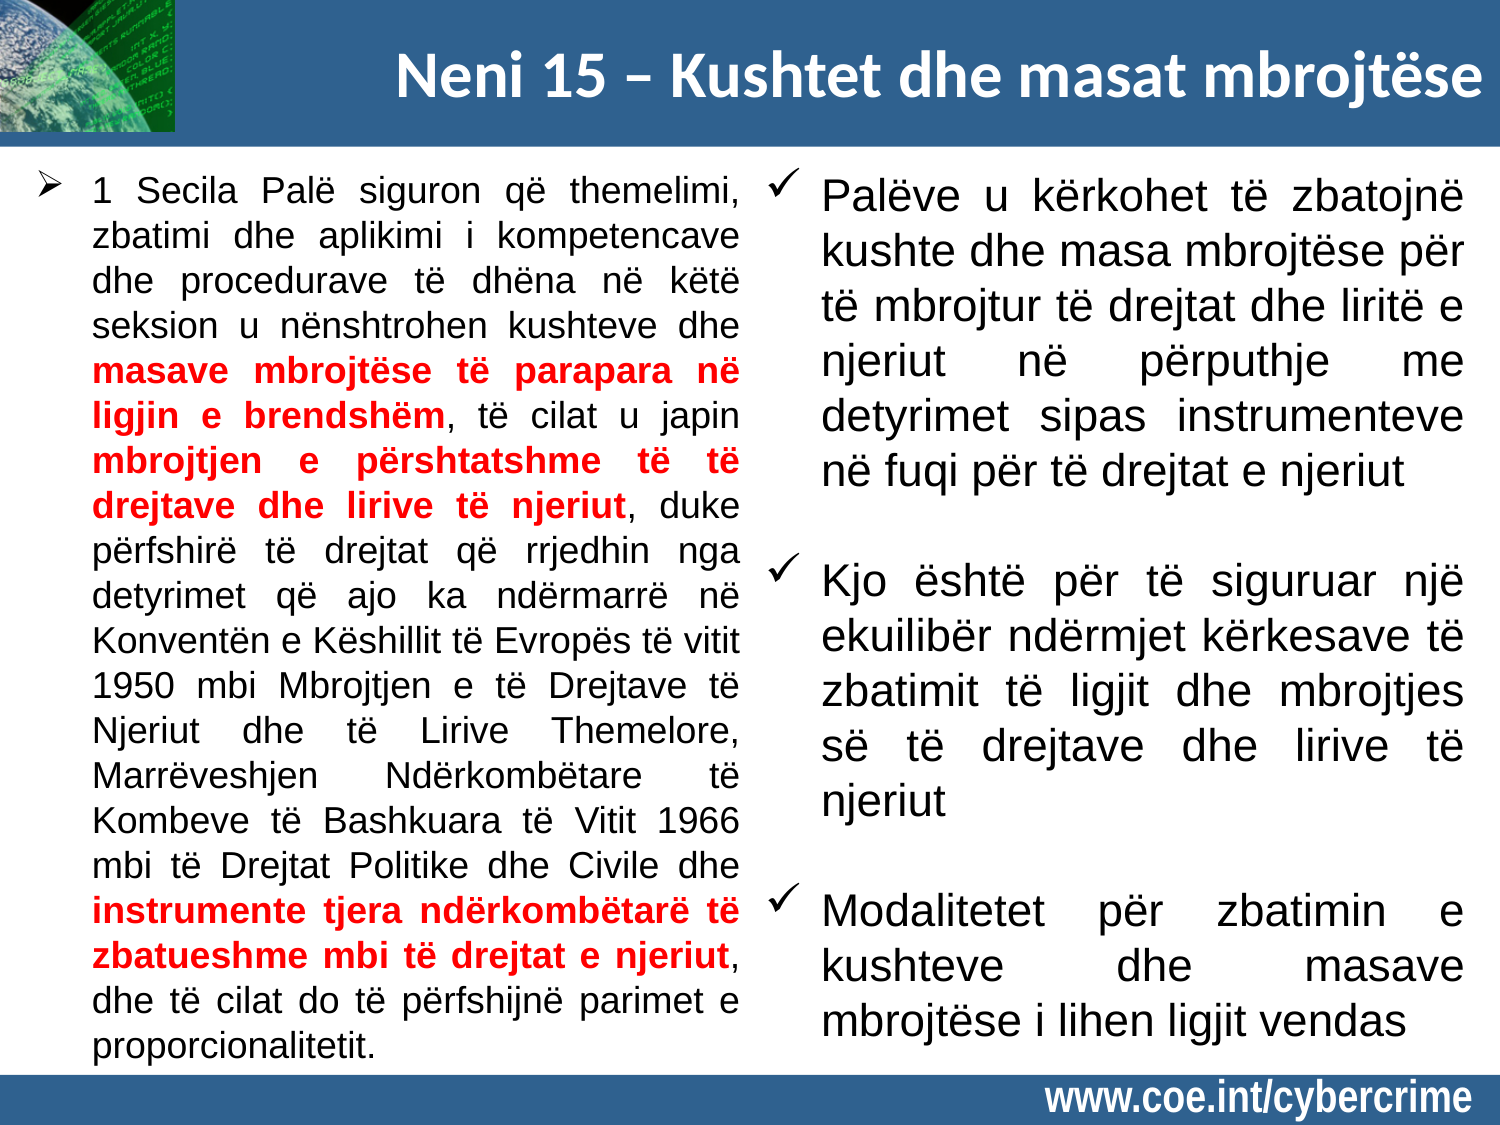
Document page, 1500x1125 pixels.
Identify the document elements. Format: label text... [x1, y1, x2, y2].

picture [0, 0, 175, 132]
text_box Neni 15 – Kushtet dhe masat mbrojtëse [0, 0, 1500, 149]
text_box www.coe.int/cybercrime [1030, 1059, 1500, 1125]
text_box 1 Secila Palë siguron që themelimi, zbatimi dhe aplikimi i kompetencave dhe procedurave të dhëna në këtë seksion u nënshtrohen kushteve dhe masave mbrojtëse të parapara në ligjin e brendshëm, të cilat u japin mbrojtjen e përshtatshme të të drejtave dhe lirive të njeriut, duke përfshirë të drejtat që rrjedhin nga detyrimet që ajo ka ndërmarrë në Konventën e Këshillit të Evropës të vitit 1950 mbi Mbrojtjen e të Drejtave të Njeriut dhe të Lirive Themelore, Marrëveshjen Ndërkombëtare të Kombeve të Bashkuara të Vitit 1966 mbi të Drejtat Politike dhe Civile dhe instrumente tjera ndërkombëtarë të zbatueshme mbi të drejtat e njeriut, dhe të cilat do të përfshijnë parimet e proporcionalitetit. [20, 158, 755, 1073]
text_box Palëve u kërkohet të zbatojnë kushte dhe masa mbrojtëse për të mbrojtur të drejtat dhe liritë e njeriut në përputhje me detyrimet sipas instrumenteve në fuqi për të drejtat e njeriut Kjo është për të siguruar një ekuilibër ndërmjet kërkesave të zbatimit të ligjit dhe mbrojtjes së të drejtave dhe lirive të njeriut Modalitetet për zbatimin e kushteve dhe masave mbrojtëse i lihen ligjit vendas [749, 158, 1480, 1053]
text_box [0, 1073, 1030, 1125]
